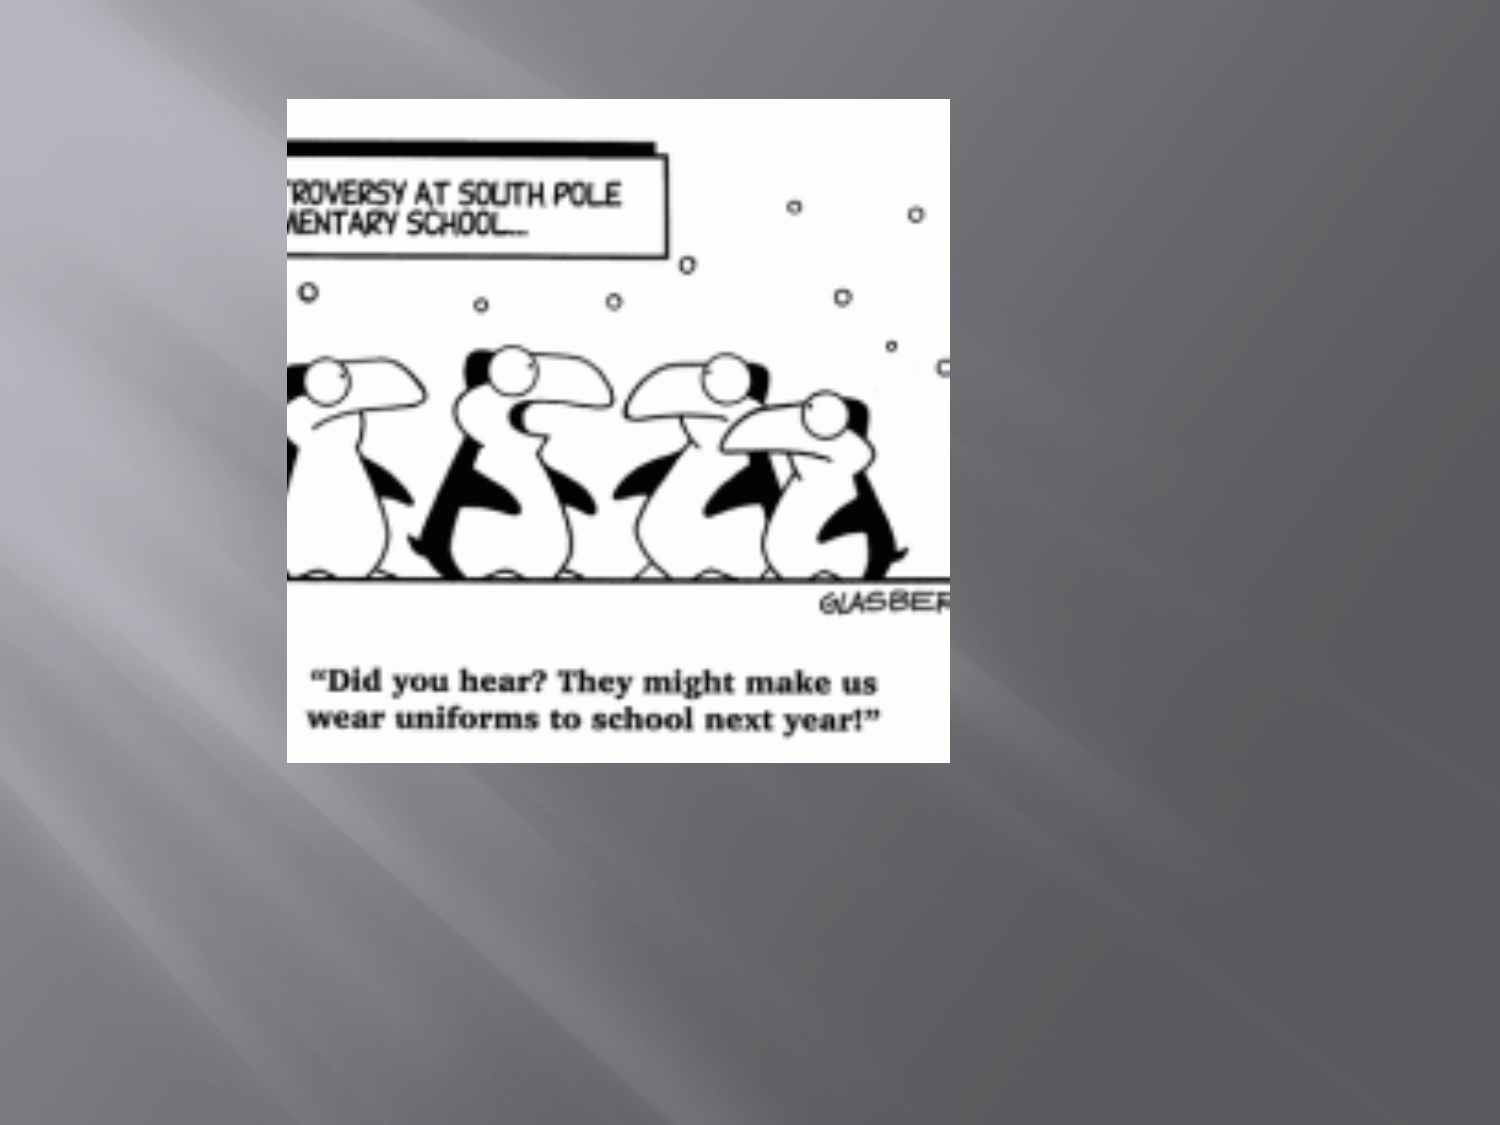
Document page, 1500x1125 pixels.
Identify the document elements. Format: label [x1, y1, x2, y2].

picture [287, 99, 951, 763]
